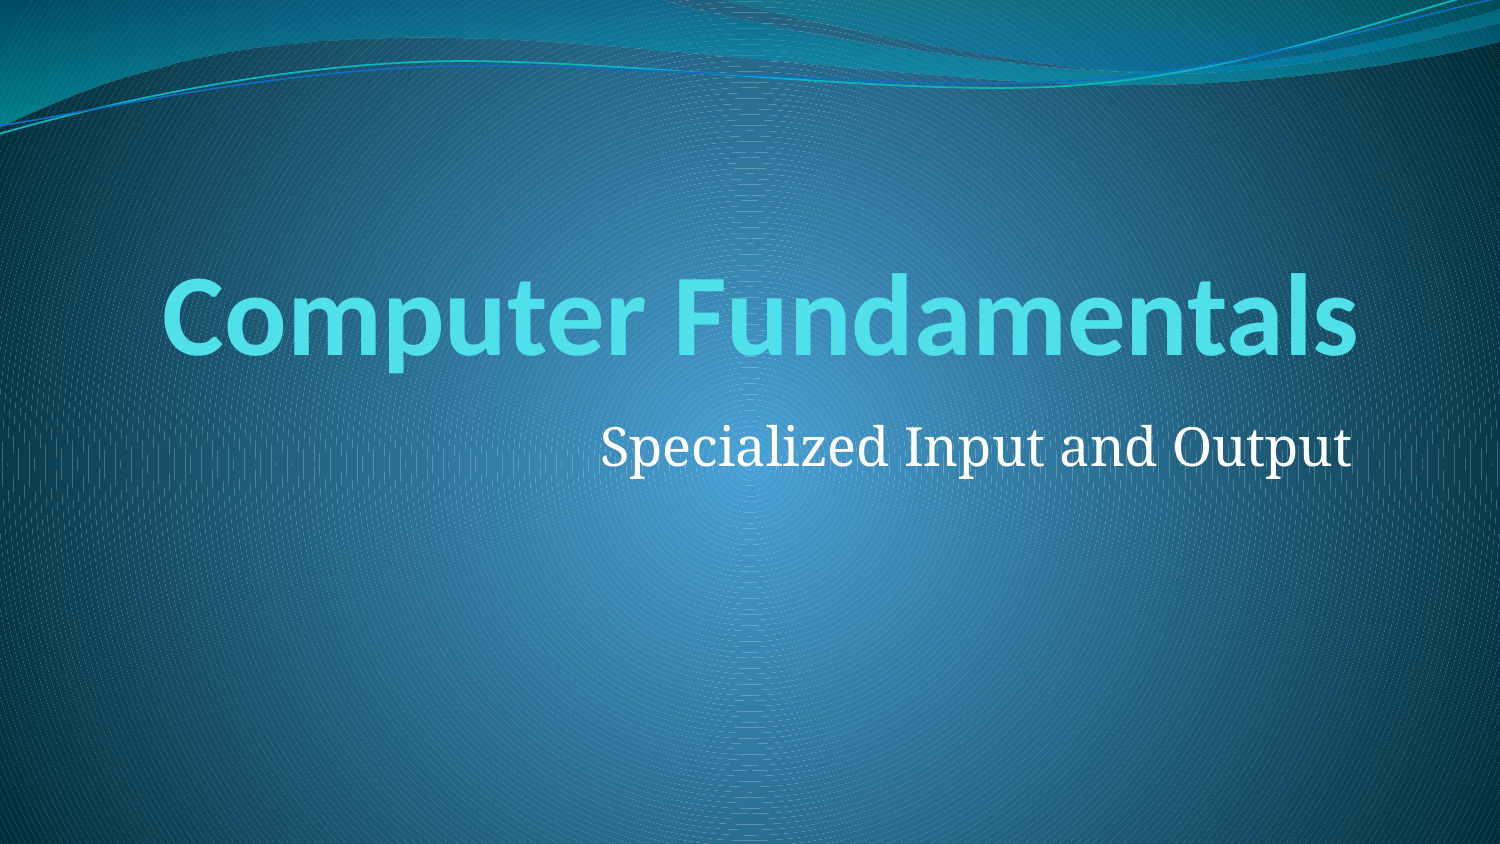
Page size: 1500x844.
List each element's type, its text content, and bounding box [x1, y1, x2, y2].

title Computer Fundamentals [87, 168, 1376, 394]
subtitle Specialized Input and Output [87, 397, 1376, 613]
